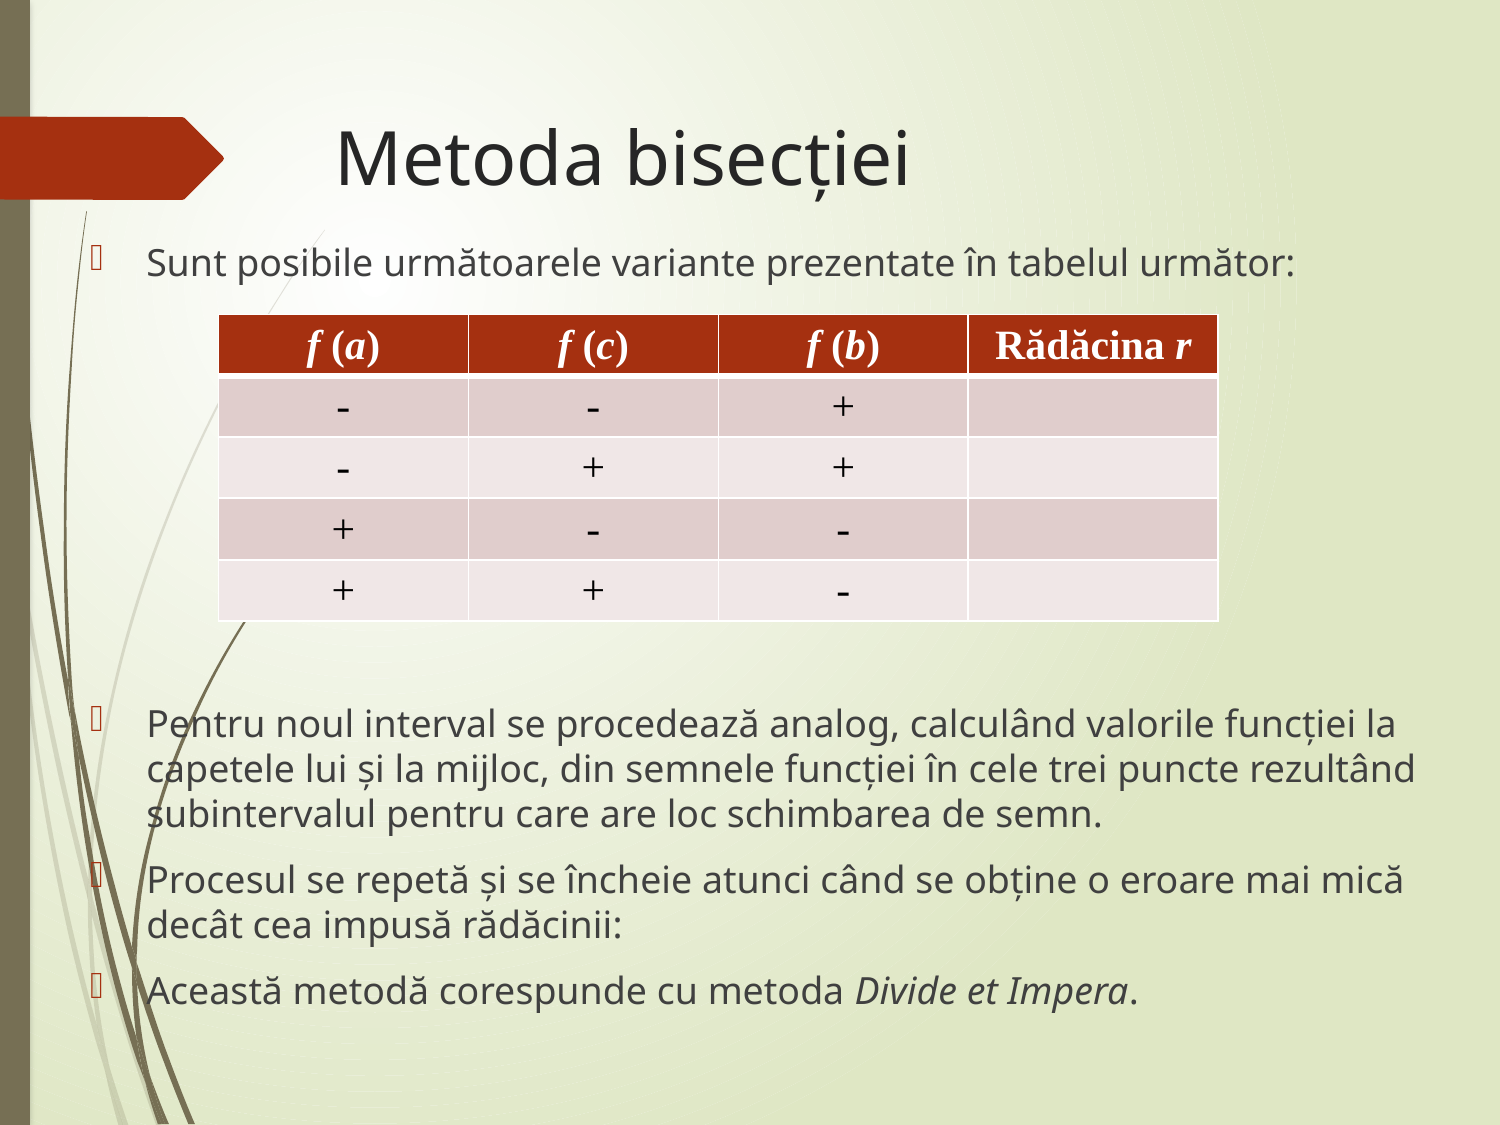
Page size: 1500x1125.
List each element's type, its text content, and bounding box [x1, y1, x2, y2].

title Metoda bisecţiei [319, 102, 1400, 313]
